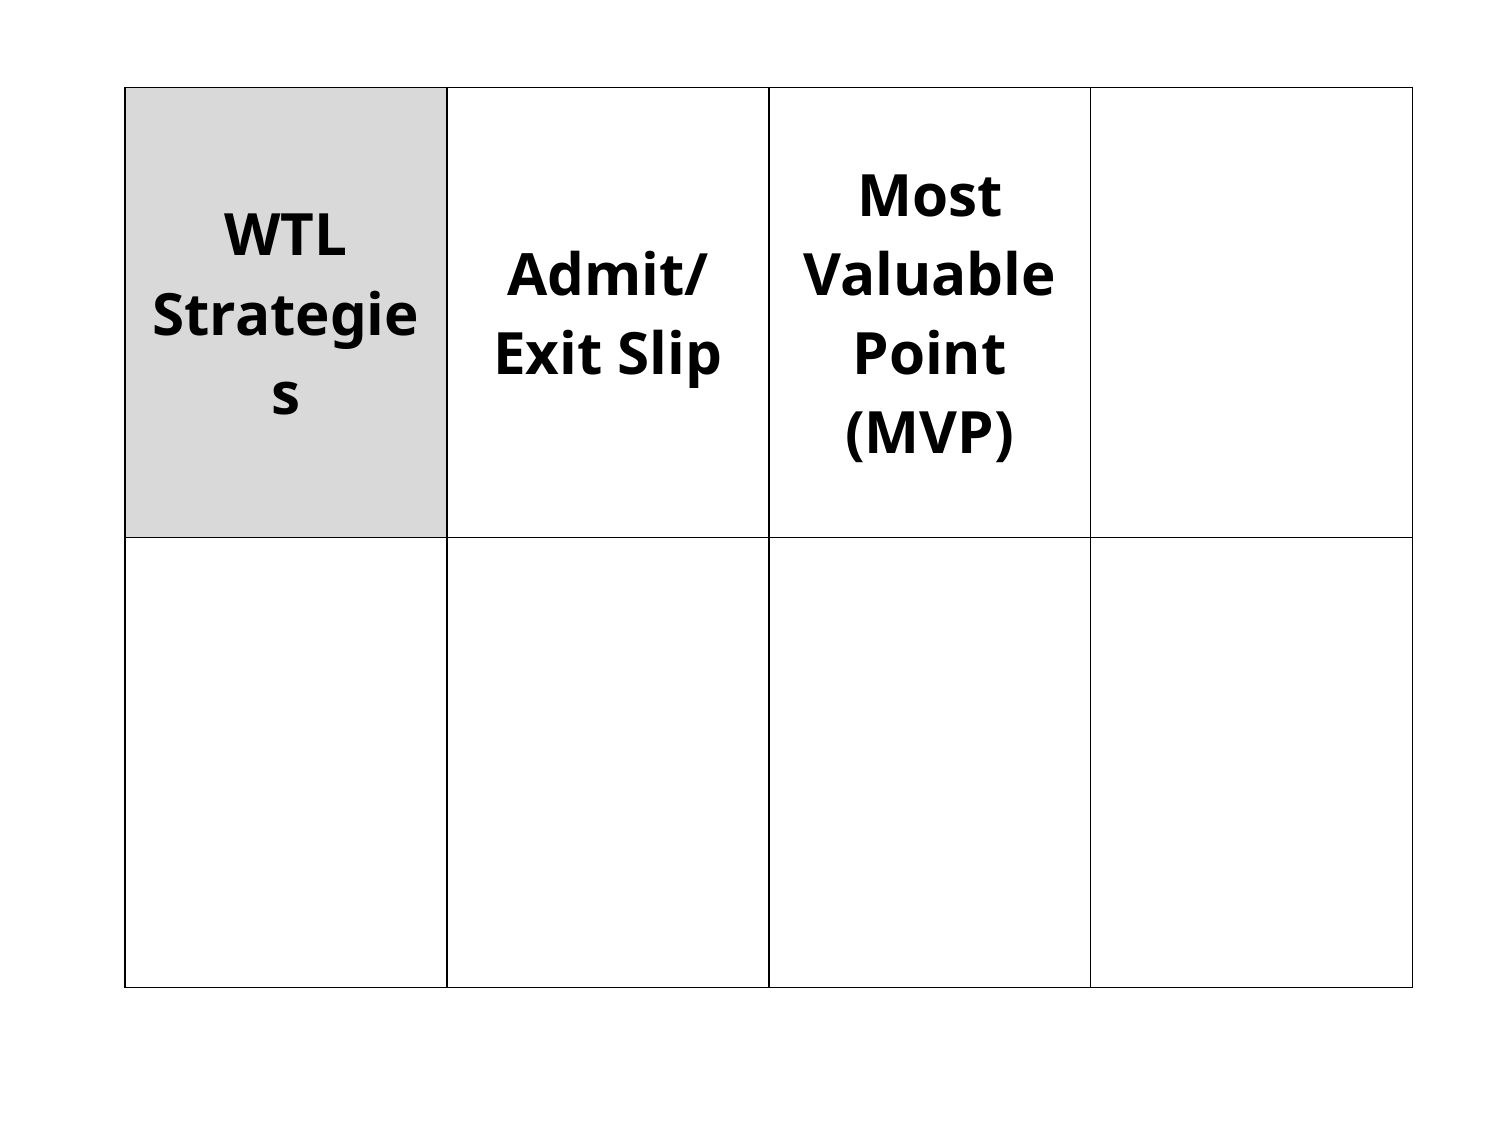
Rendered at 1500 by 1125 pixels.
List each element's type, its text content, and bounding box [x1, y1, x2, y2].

table_header Admit/Exit Slip [448, 88, 768, 537]
table_cell [1091, 538, 1412, 987]
table_cell [770, 538, 1090, 987]
table_header WTL Strategies [126, 88, 446, 537]
table_header Most Valuable Point (MVP) [770, 88, 1090, 537]
table_cell [126, 538, 446, 987]
table_header [1091, 88, 1412, 537]
table_cell [448, 538, 768, 987]
